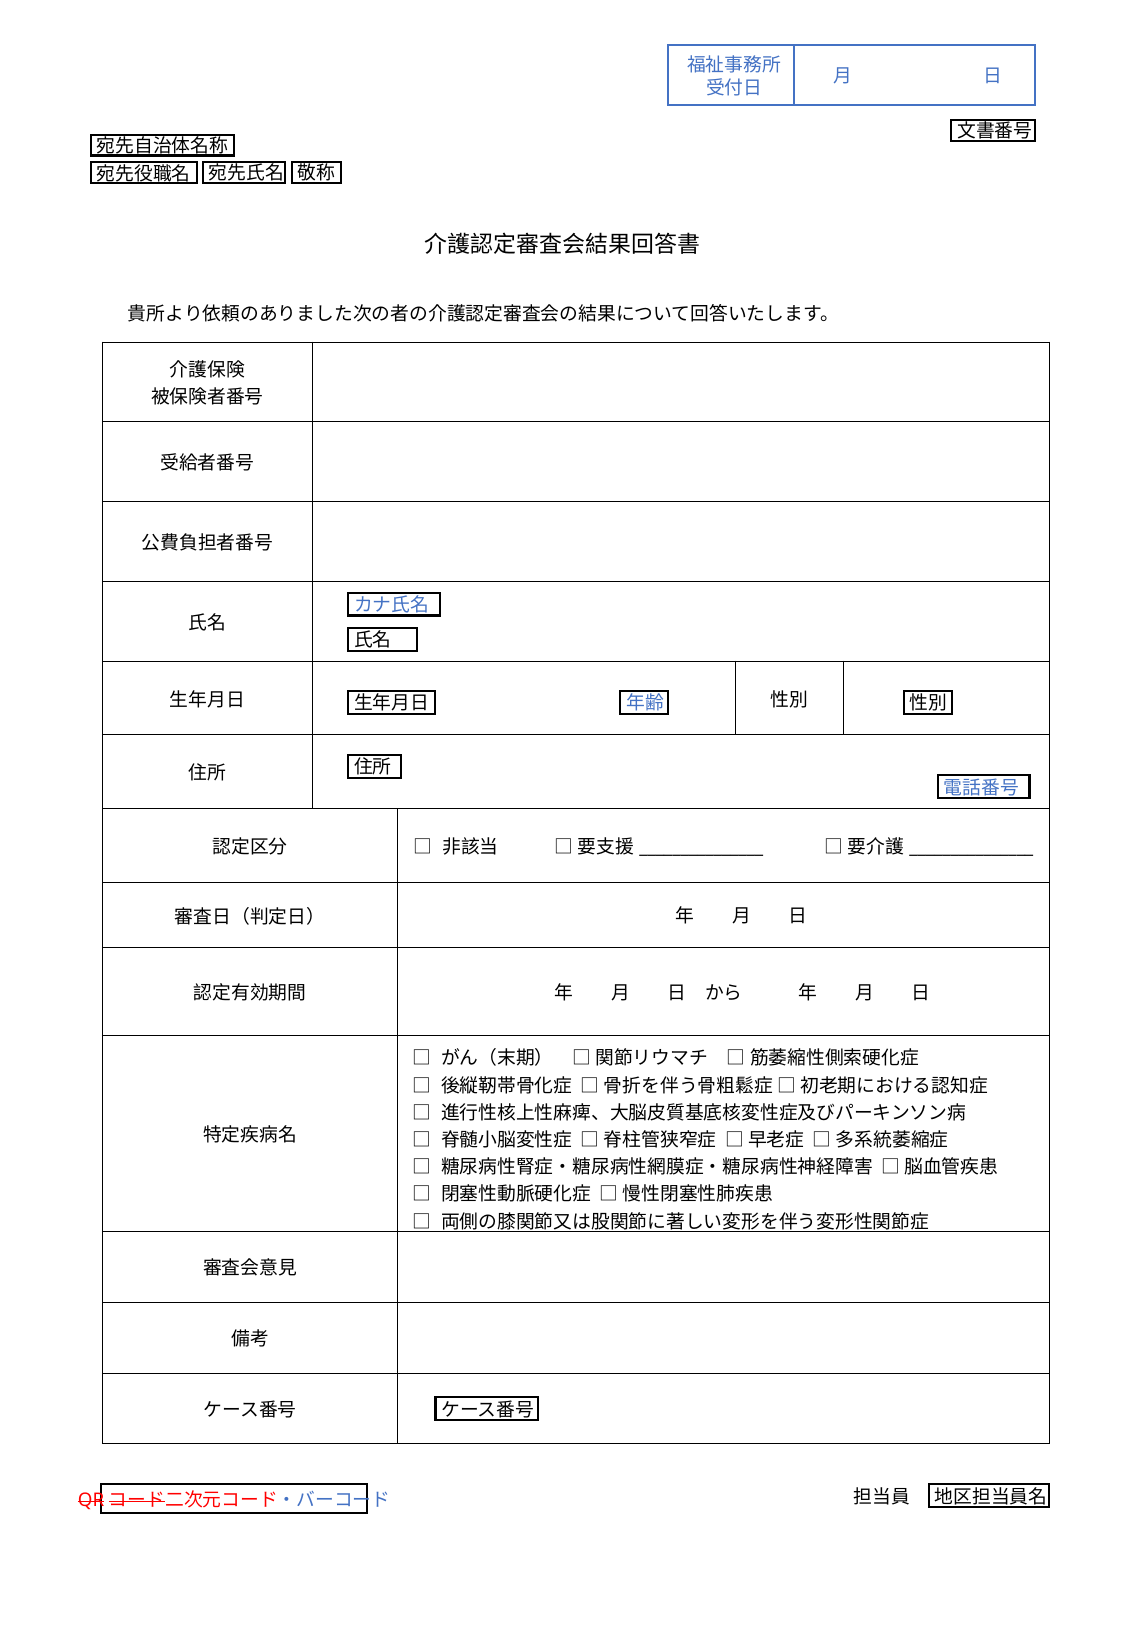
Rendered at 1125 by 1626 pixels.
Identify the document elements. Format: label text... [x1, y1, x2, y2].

text_box 氏名 [347, 627, 418, 652]
text_box 地区担当員名 [928, 1483, 1050, 1508]
text_box [526, 964, 999, 1026]
table_cell 公費負担者番号 [103, 502, 312, 581]
table_header 介護保険 被保険者番号 [103, 343, 312, 421]
table_cell [398, 1374, 1049, 1443]
table_cell 性別 [736, 662, 843, 734]
table_cell [398, 1232, 1049, 1302]
table_cell [313, 662, 735, 734]
table_cell □ 非該当 □ 要支援_______________ □ 要介護_______________ [398, 809, 1049, 882]
table_cell 認定区分 [103, 809, 397, 882]
text_box 貴所より依頼のありました次の者の介護認定審査会の結果について回答いたします。 [94, 294, 1040, 332]
text_box ケース番号 [434, 1396, 539, 1421]
table_cell 生年月日 [103, 662, 312, 734]
table_cell 審査日（判定日） [103, 883, 397, 947]
table_cell 年 月 日 から 年 月 日 [398, 948, 1049, 1035]
text_box 電話番号 [937, 774, 1031, 799]
table_cell 住所 [103, 735, 312, 808]
text_box 介護認定審査会結果回答書 [90, 221, 1035, 264]
text_box 担当員 [847, 1483, 915, 1508]
table_cell ケース番号 [103, 1374, 397, 1443]
text_box 住所 [347, 754, 402, 779]
table_cell [398, 1303, 1049, 1373]
text_box 生年月日 [347, 690, 436, 715]
table_cell 受給者番号 [103, 422, 312, 501]
table_cell [844, 662, 1049, 734]
text_box 年齢 [619, 690, 669, 715]
table_cell 審査会意見 [103, 1232, 397, 1302]
table_cell [313, 422, 1049, 501]
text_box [90, 134, 342, 184]
table_cell 氏名 [103, 582, 312, 661]
table_cell 認定有効期間 [103, 948, 397, 1035]
text_box 年 月 日 [535, 884, 904, 946]
text_box カナ氏名 [347, 592, 441, 617]
table_cell 備考 [103, 1303, 397, 1373]
table_cell [313, 582, 1049, 661]
table_cell [313, 502, 1049, 581]
table_cell □ がん（末期） □ 関節リウマチ □ 筋萎縮性側索硬化症 □ 後縦靭帯骨化症 □ 骨折を伴う骨粗鬆症 □ 初老期における認知症 □ 進行性核上性麻痺、大脳皮質基底核変性症及びパーキンソン病 □ 脊髄小脳変性症 □ 脊柱管狭窄症 □ 早老症 □ 多系統萎縮症 □ 糖尿病性腎症・糖尿病性網膜症・糖尿病性神経障害 □ 脳血管疾患 □ 閉塞性動脈硬化症 □ 慢性閉塞性肺疾患 □ 両側の膝関節又は股関節に著しい変形を伴う変形性関節症 [398, 1036, 1049, 1231]
text_box QRコード二次元コード・バーコード [100, 1483, 368, 1514]
text_box 性別 [903, 690, 953, 715]
table_cell [398, 883, 1049, 947]
table_cell [313, 735, 1049, 808]
table_cell 特定疾病名 [103, 1036, 397, 1231]
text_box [668, 45, 1035, 141]
table_header [313, 343, 1049, 421]
